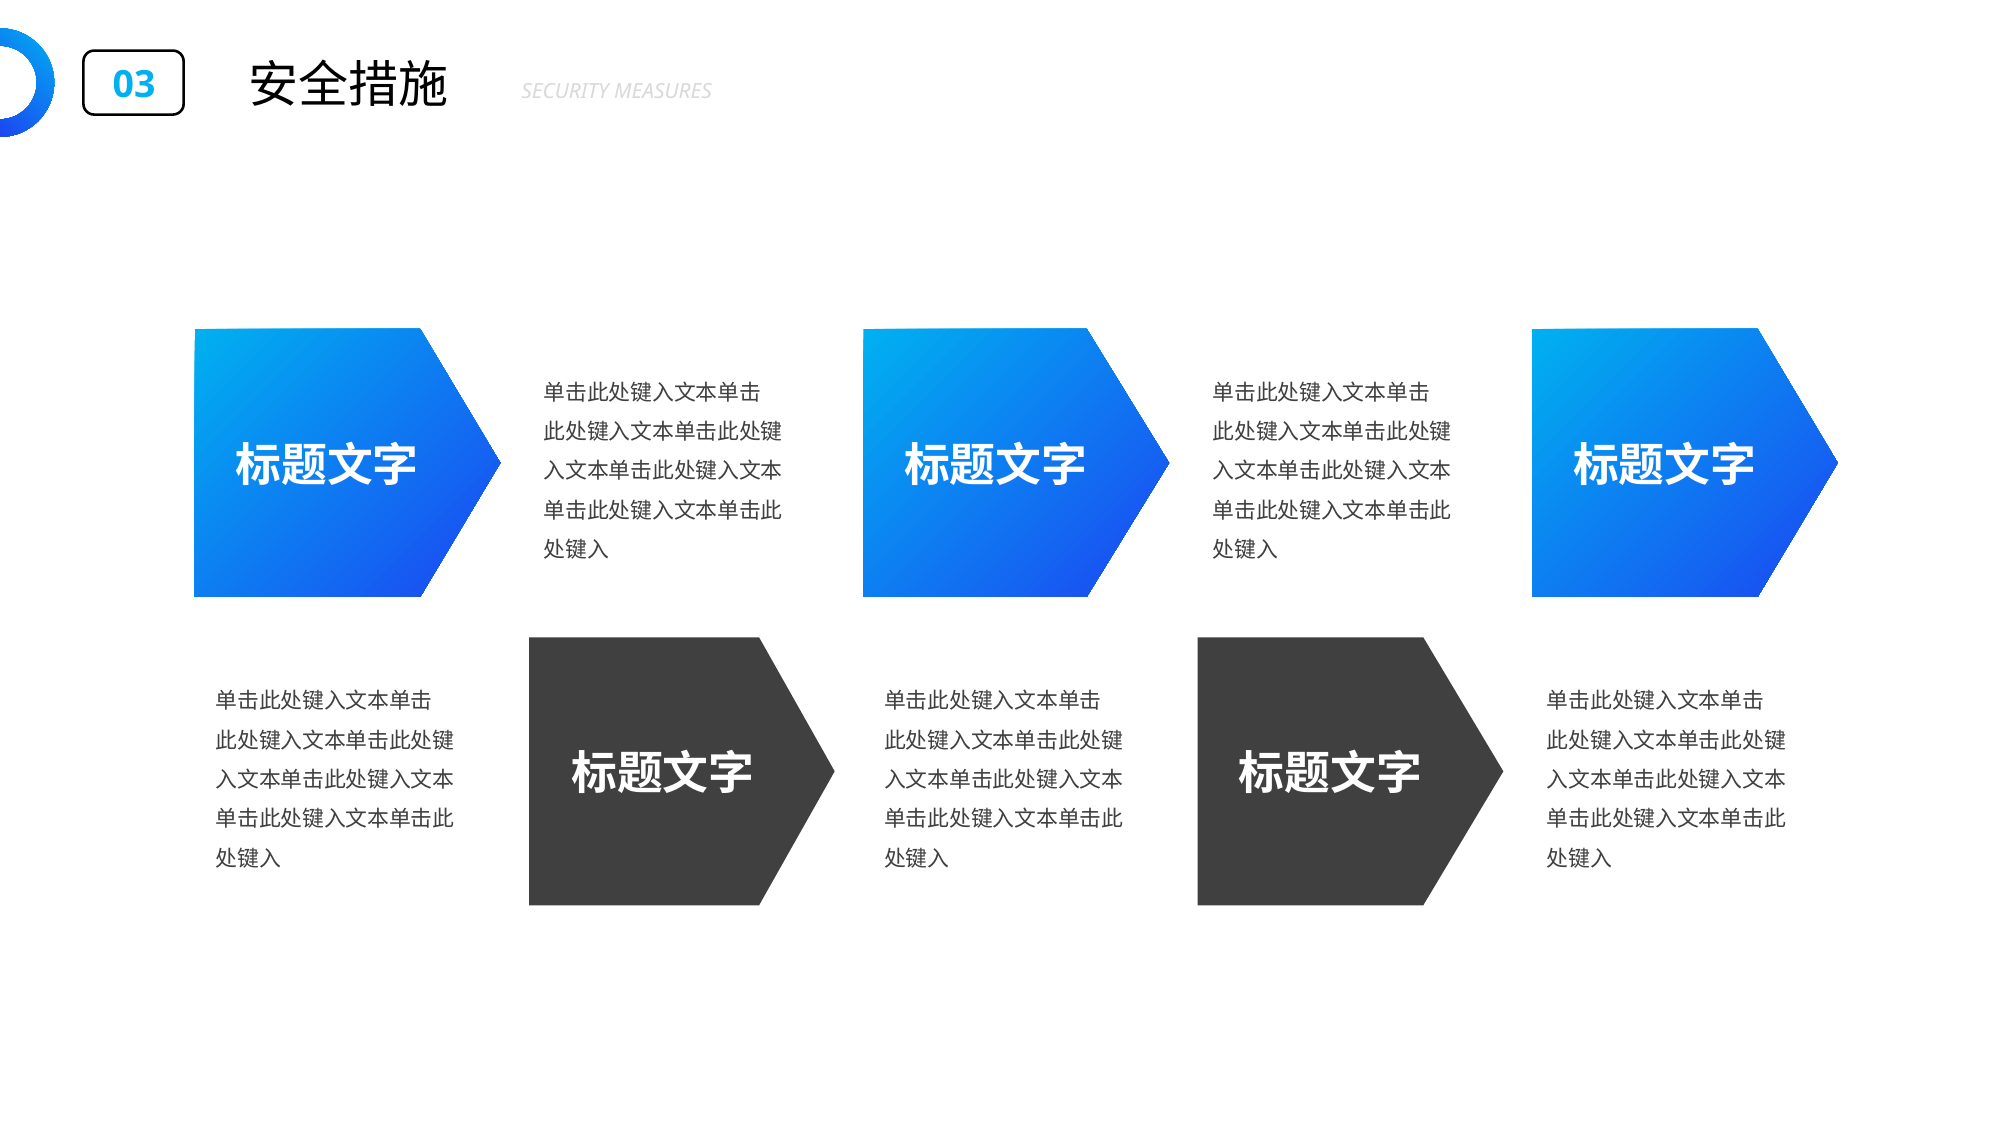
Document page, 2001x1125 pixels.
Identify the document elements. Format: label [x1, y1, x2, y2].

text_box [194, 328, 501, 877]
text_box [863, 328, 1170, 877]
text_box [1197, 357, 1504, 906]
text_box [0, 27, 56, 138]
text_box [83, 44, 801, 121]
text_box [528, 357, 835, 906]
text_box [1532, 328, 1838, 877]
